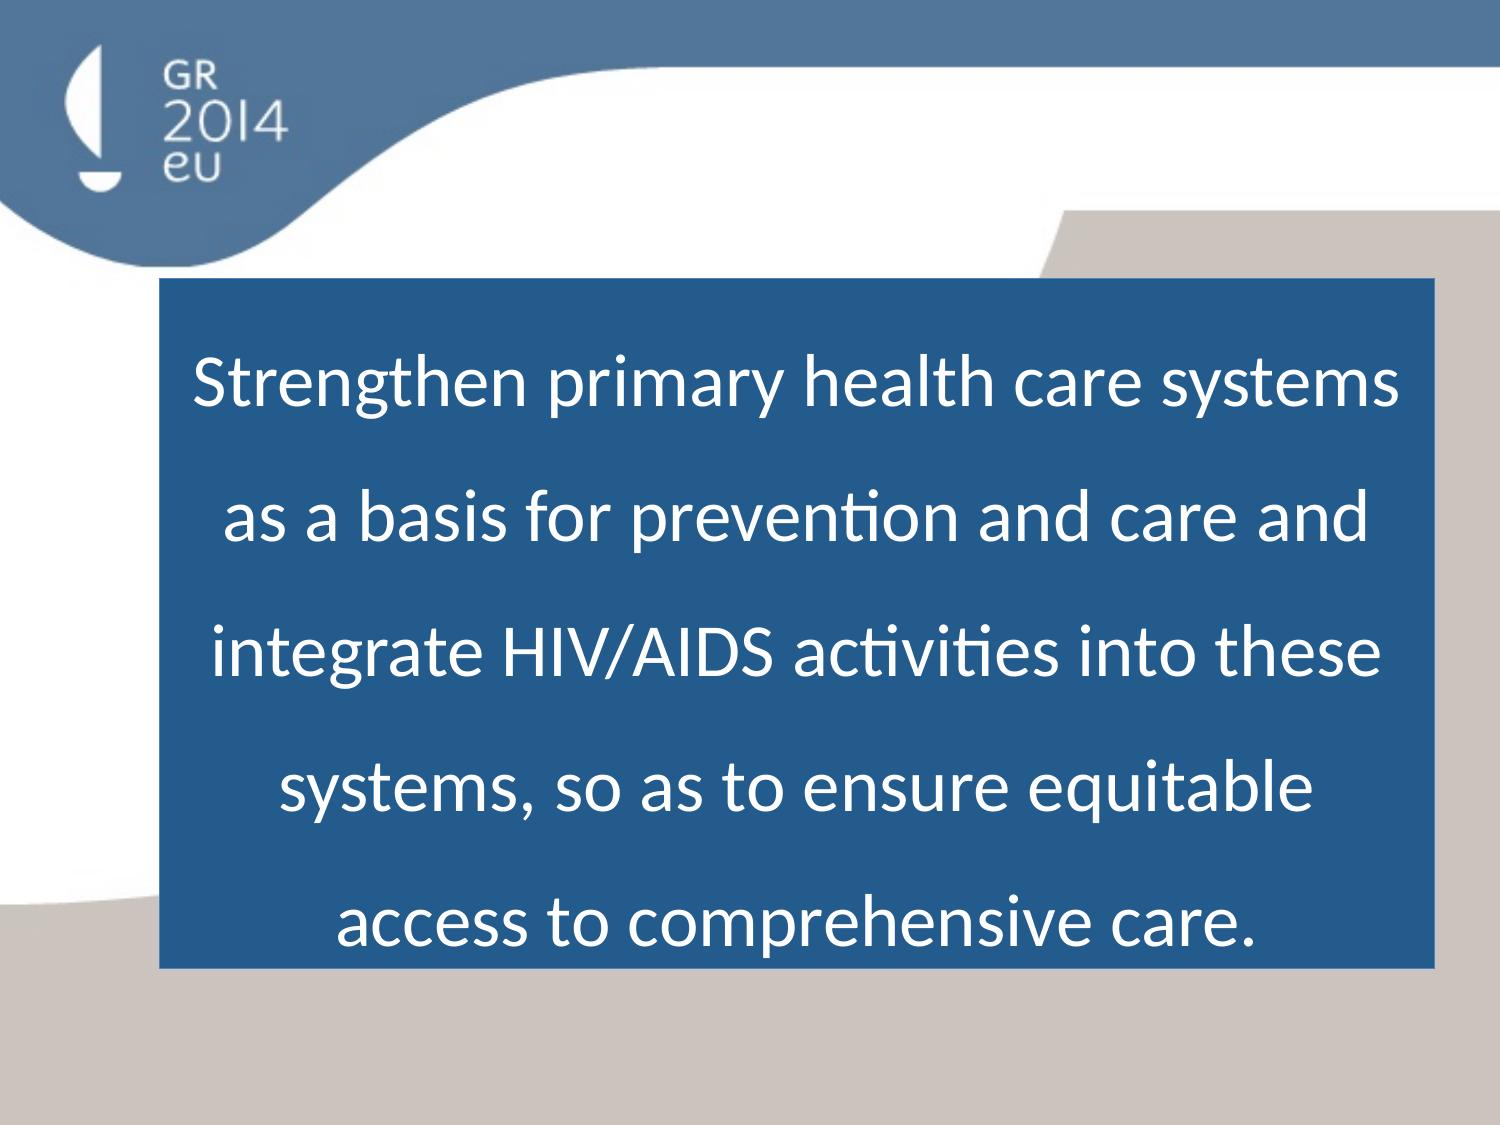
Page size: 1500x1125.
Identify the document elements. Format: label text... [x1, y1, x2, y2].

text_box Strengthen primary health care systems as a basis for prevention and care and integrate HIV/AIDS activities into these systems, so as to ensure equitable access to comprehensive care. [159, 278, 1435, 969]
